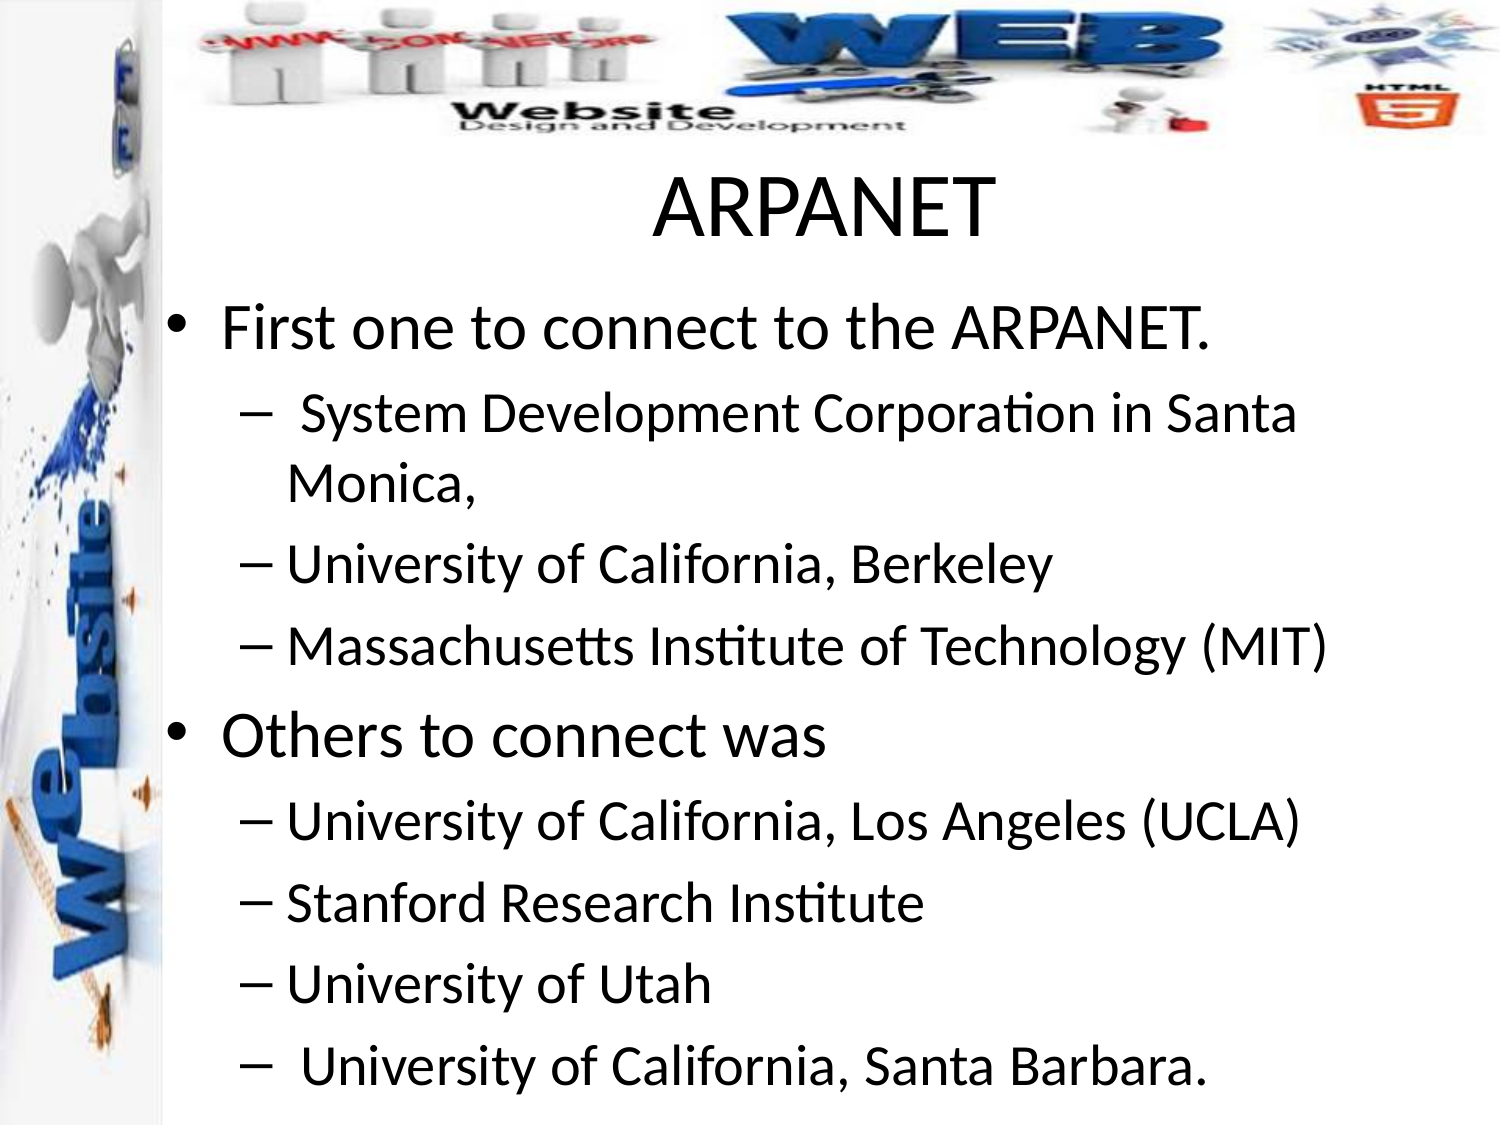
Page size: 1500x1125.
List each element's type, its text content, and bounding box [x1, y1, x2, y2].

title ARPANET [150, 137, 1500, 263]
picture [0, 0, 1500, 1125]
list First one to connect to the ARPANET. System Development Corporation in Santa Monica, University of California, Berkeley Massachusetts Institute of Technology (MIT) Others to connect was University of California, Los Angeles (UCLA) Stanford Research Institute University of Utah University of California, Santa Barbara. [150, 275, 1500, 1121]
